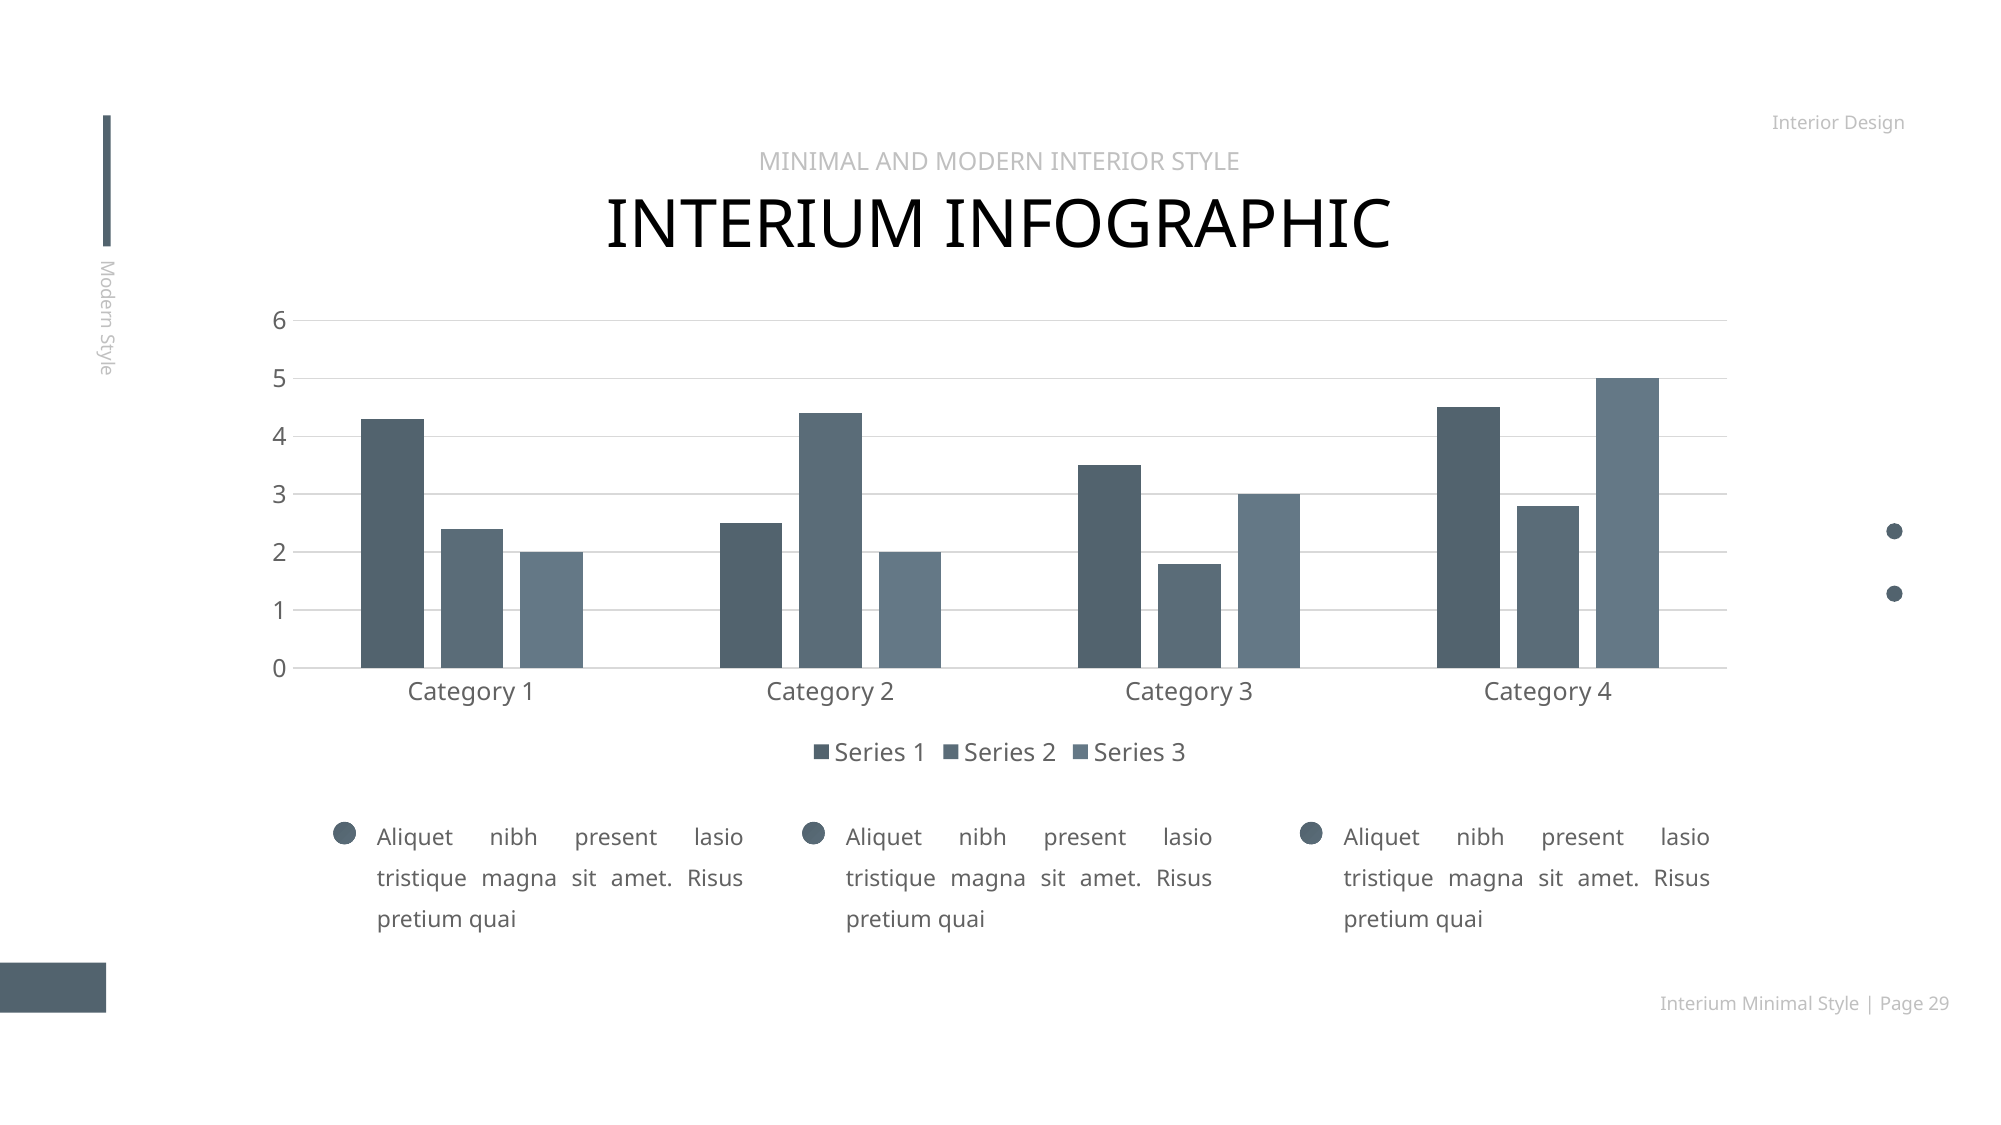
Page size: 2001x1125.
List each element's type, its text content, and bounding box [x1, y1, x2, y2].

text_box Aliquet nibh present lasio tristique magna sit amet. Risus pretium quai [362, 801, 759, 940]
text_box [1885, 584, 1904, 603]
text_box Interior Design [1757, 102, 1920, 141]
text_box [1298, 820, 1324, 846]
chart [242, 293, 1758, 775]
text_box [0, 962, 107, 1014]
text_box [1885, 522, 1904, 541]
text_box [801, 820, 826, 846]
text_box [102, 114, 112, 245]
text_box Interium Minimal Style | Page 29 [1575, 984, 1965, 1025]
text_box INTERIUM INFOGRAPHIC [397, 173, 1603, 268]
text_box [332, 820, 357, 846]
text_box Aliquet nibh present lasio tristique magna sit amet. Risus pretium quai [1328, 801, 1726, 940]
text_box Aliquet nibh present lasio tristique magna sit amet. Risus pretium quai [831, 801, 1228, 940]
text_box Modern Style [89, 245, 128, 392]
text_box MINIMAL AND MODERN INTERIOR STYLE [744, 138, 1256, 184]
